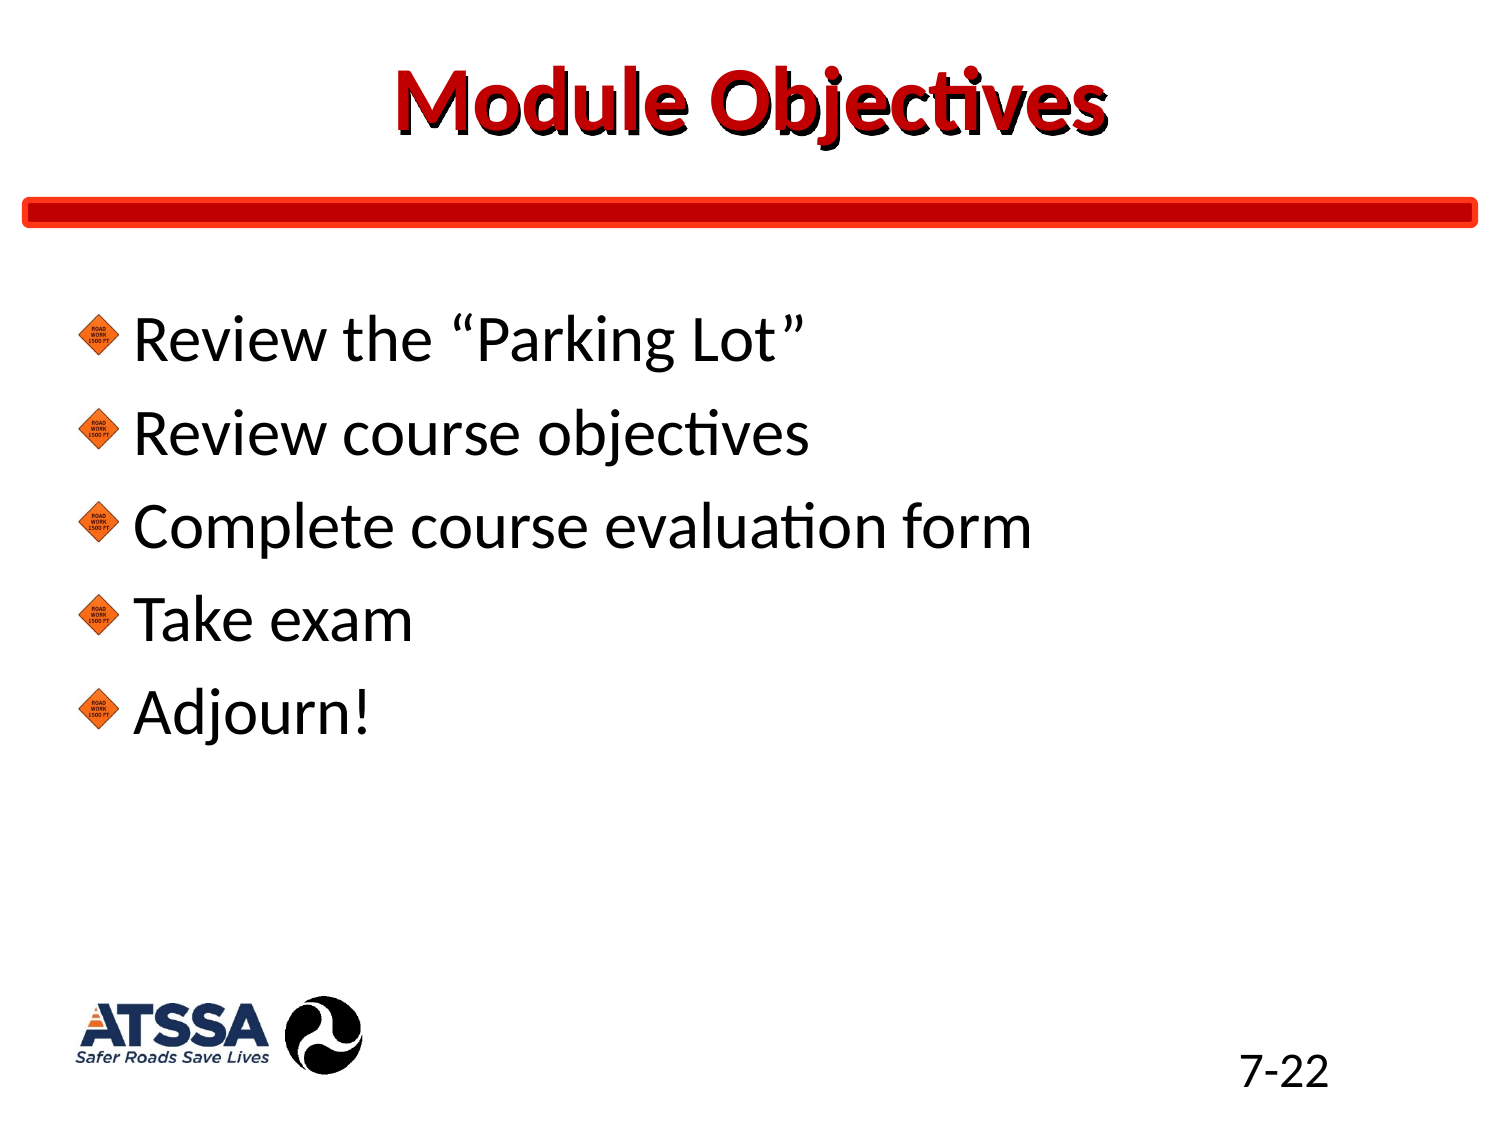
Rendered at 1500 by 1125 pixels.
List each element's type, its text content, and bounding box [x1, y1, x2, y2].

picture [77, 593, 120, 636]
picture [77, 500, 120, 543]
picture [77, 313, 120, 356]
title Module Objectives [0, 0, 1500, 188]
picture [276, 1026, 370, 1077]
list Review the “Parking Lot” Review course objectives Complete course evaluation form Take exam Adjourn! [62, 287, 1451, 1026]
picture [77, 687, 120, 730]
picture [77, 407, 120, 450]
picture [75, 1026, 269, 1063]
